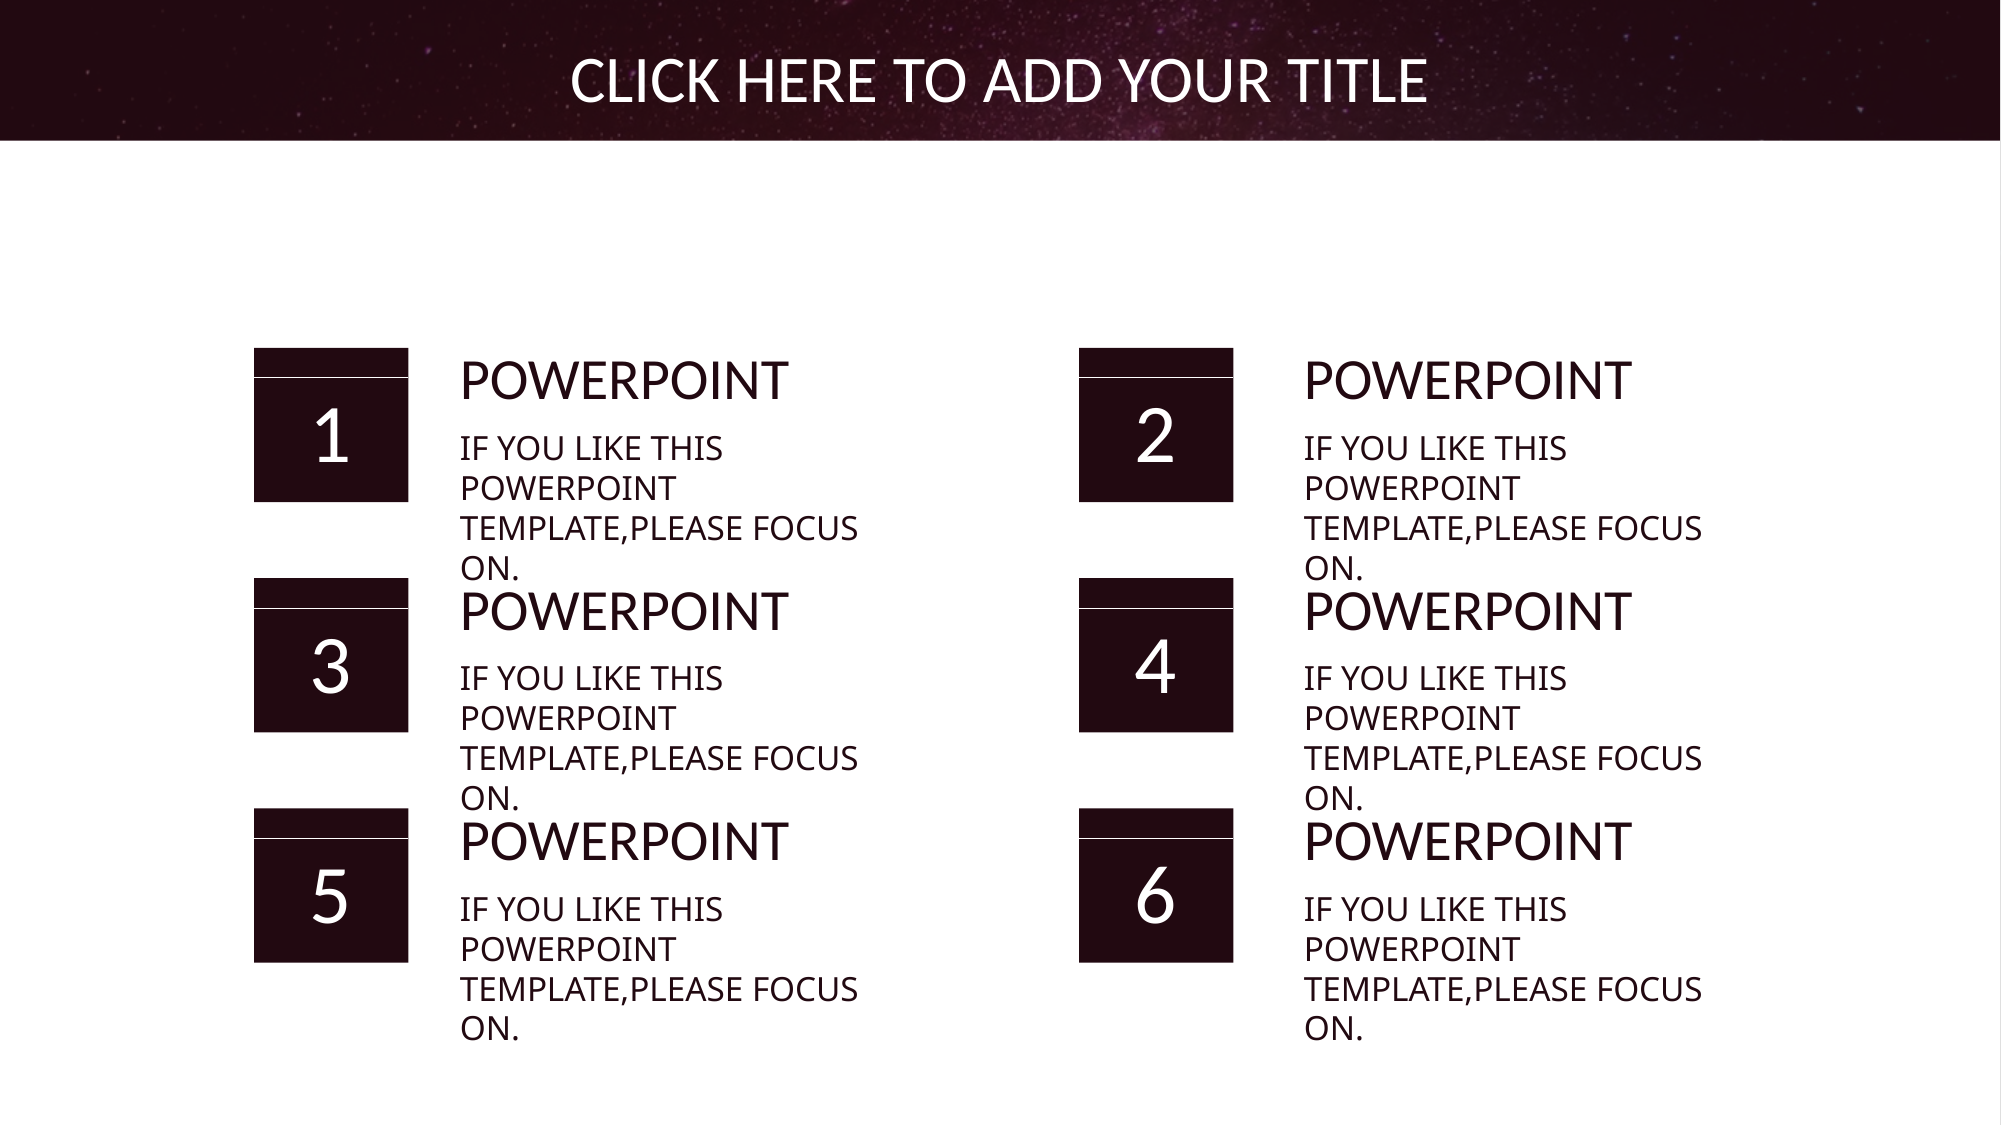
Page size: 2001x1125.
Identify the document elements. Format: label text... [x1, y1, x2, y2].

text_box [1061, 808, 1252, 963]
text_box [445, 794, 936, 977]
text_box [236, 578, 427, 733]
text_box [1061, 578, 1252, 733]
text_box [236, 347, 427, 503]
text_box CLICK HERE TO ADD YOUR TITLE [516, 28, 1484, 123]
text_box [1061, 347, 1252, 503]
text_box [1289, 564, 1780, 747]
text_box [445, 564, 936, 747]
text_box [1289, 334, 1780, 516]
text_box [236, 808, 427, 963]
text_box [1289, 794, 1780, 977]
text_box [445, 334, 936, 516]
